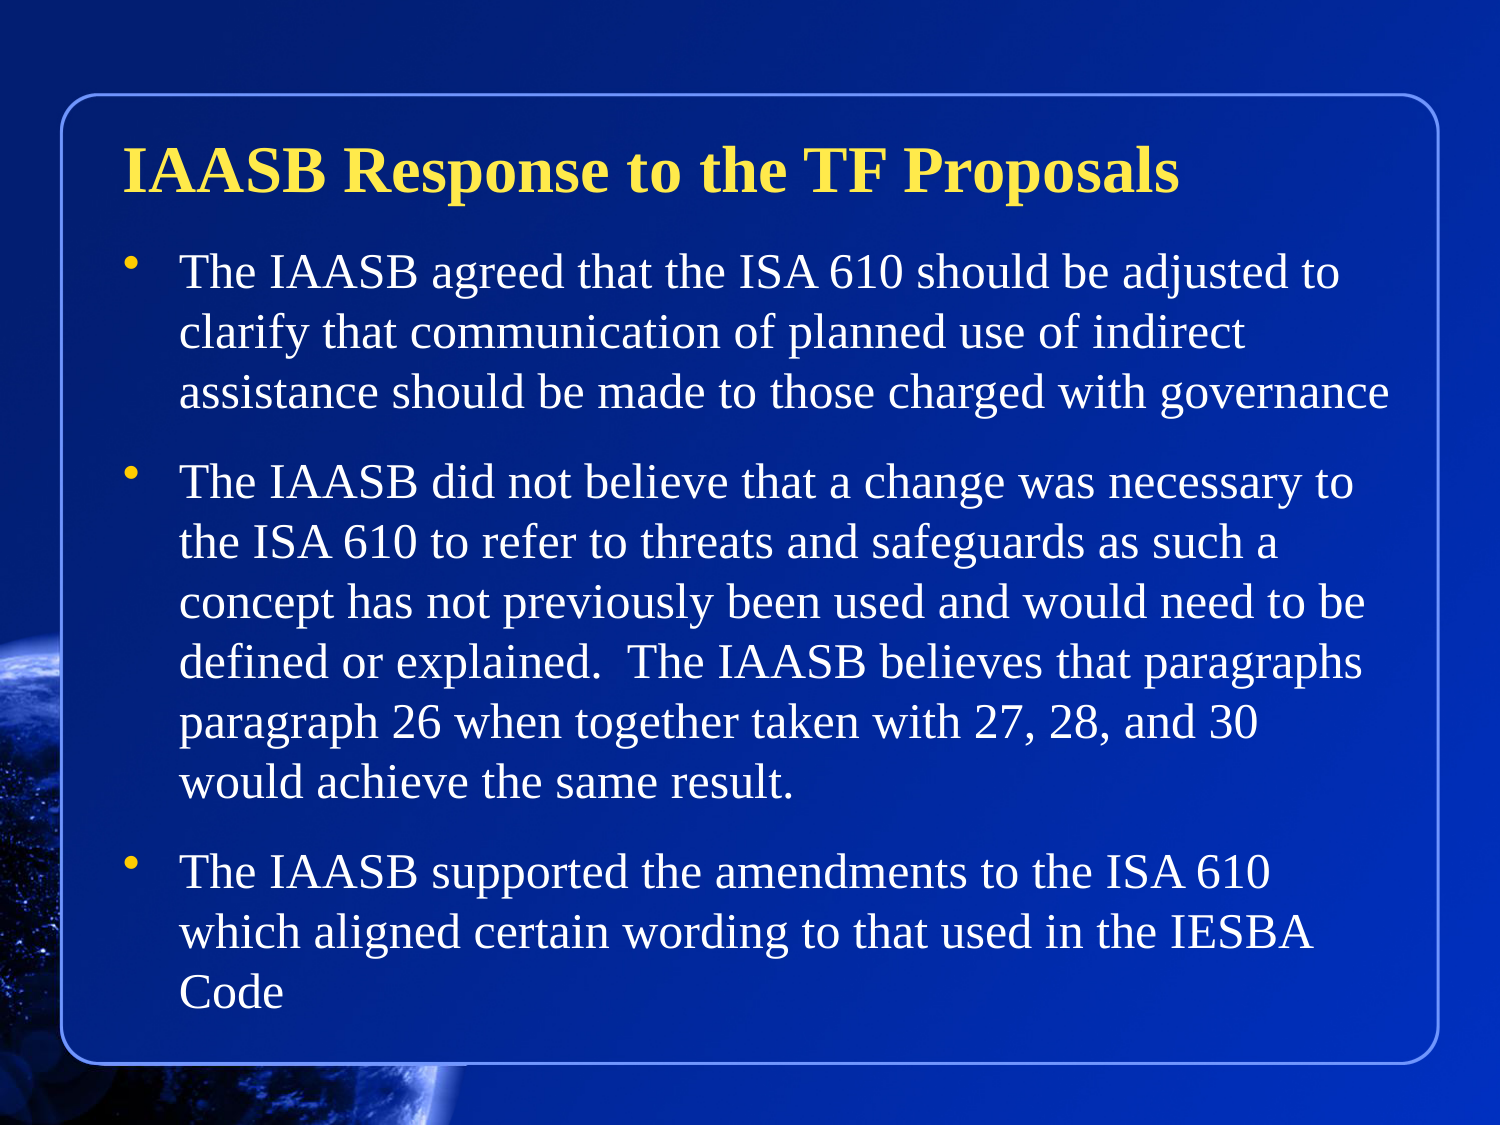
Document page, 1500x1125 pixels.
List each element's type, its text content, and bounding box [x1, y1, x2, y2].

list The IAASB agreed that the ISA 610 should be adjusted to clarify that communication of planned use of indirect assistance should be made to those charged with governance The IAASB did not believe that a change was necessary to the ISA 610 to refer to threats and safeguards as such a concept has not previously been used and would need to be defined or explained. The IAASB believes that paragraphs paragraph 26 when together taken with 27, 28, and 30 would achieve the same result. The IAASB supported the amendments to the ISA 610 which aligned certain wording to that used in the IESBA Code [107, 230, 1411, 1048]
picture [0, 0, 1500, 1125]
list IAASB Response to the TF Proposals [107, 118, 1411, 215]
